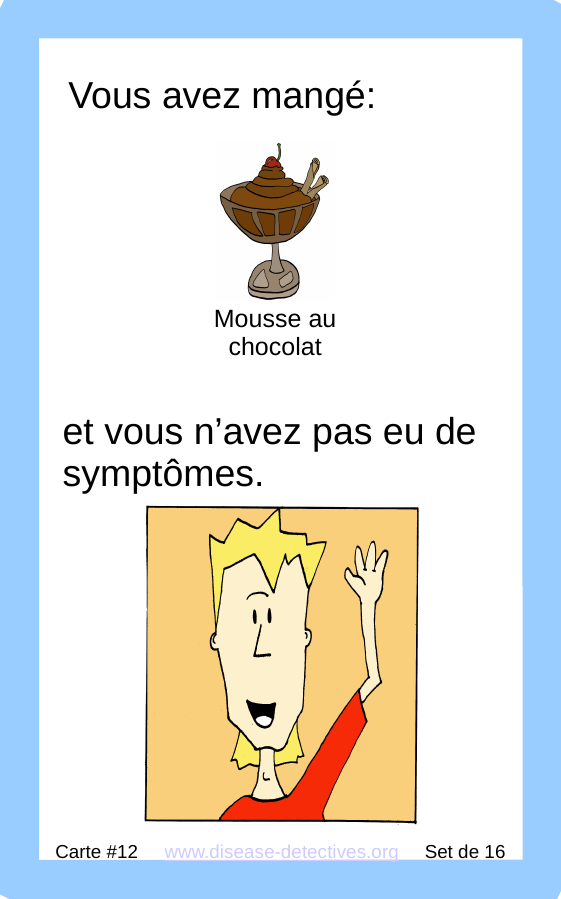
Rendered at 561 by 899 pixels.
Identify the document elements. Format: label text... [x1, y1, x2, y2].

picture [215, 140, 335, 302]
text_box [18, 17, 544, 881]
picture [143, 501, 421, 826]
text_box Carte #12 www.disease-detectives.org Set de 16 [35, 833, 525, 869]
text_box Mousse au chocolat [195, 296, 355, 368]
